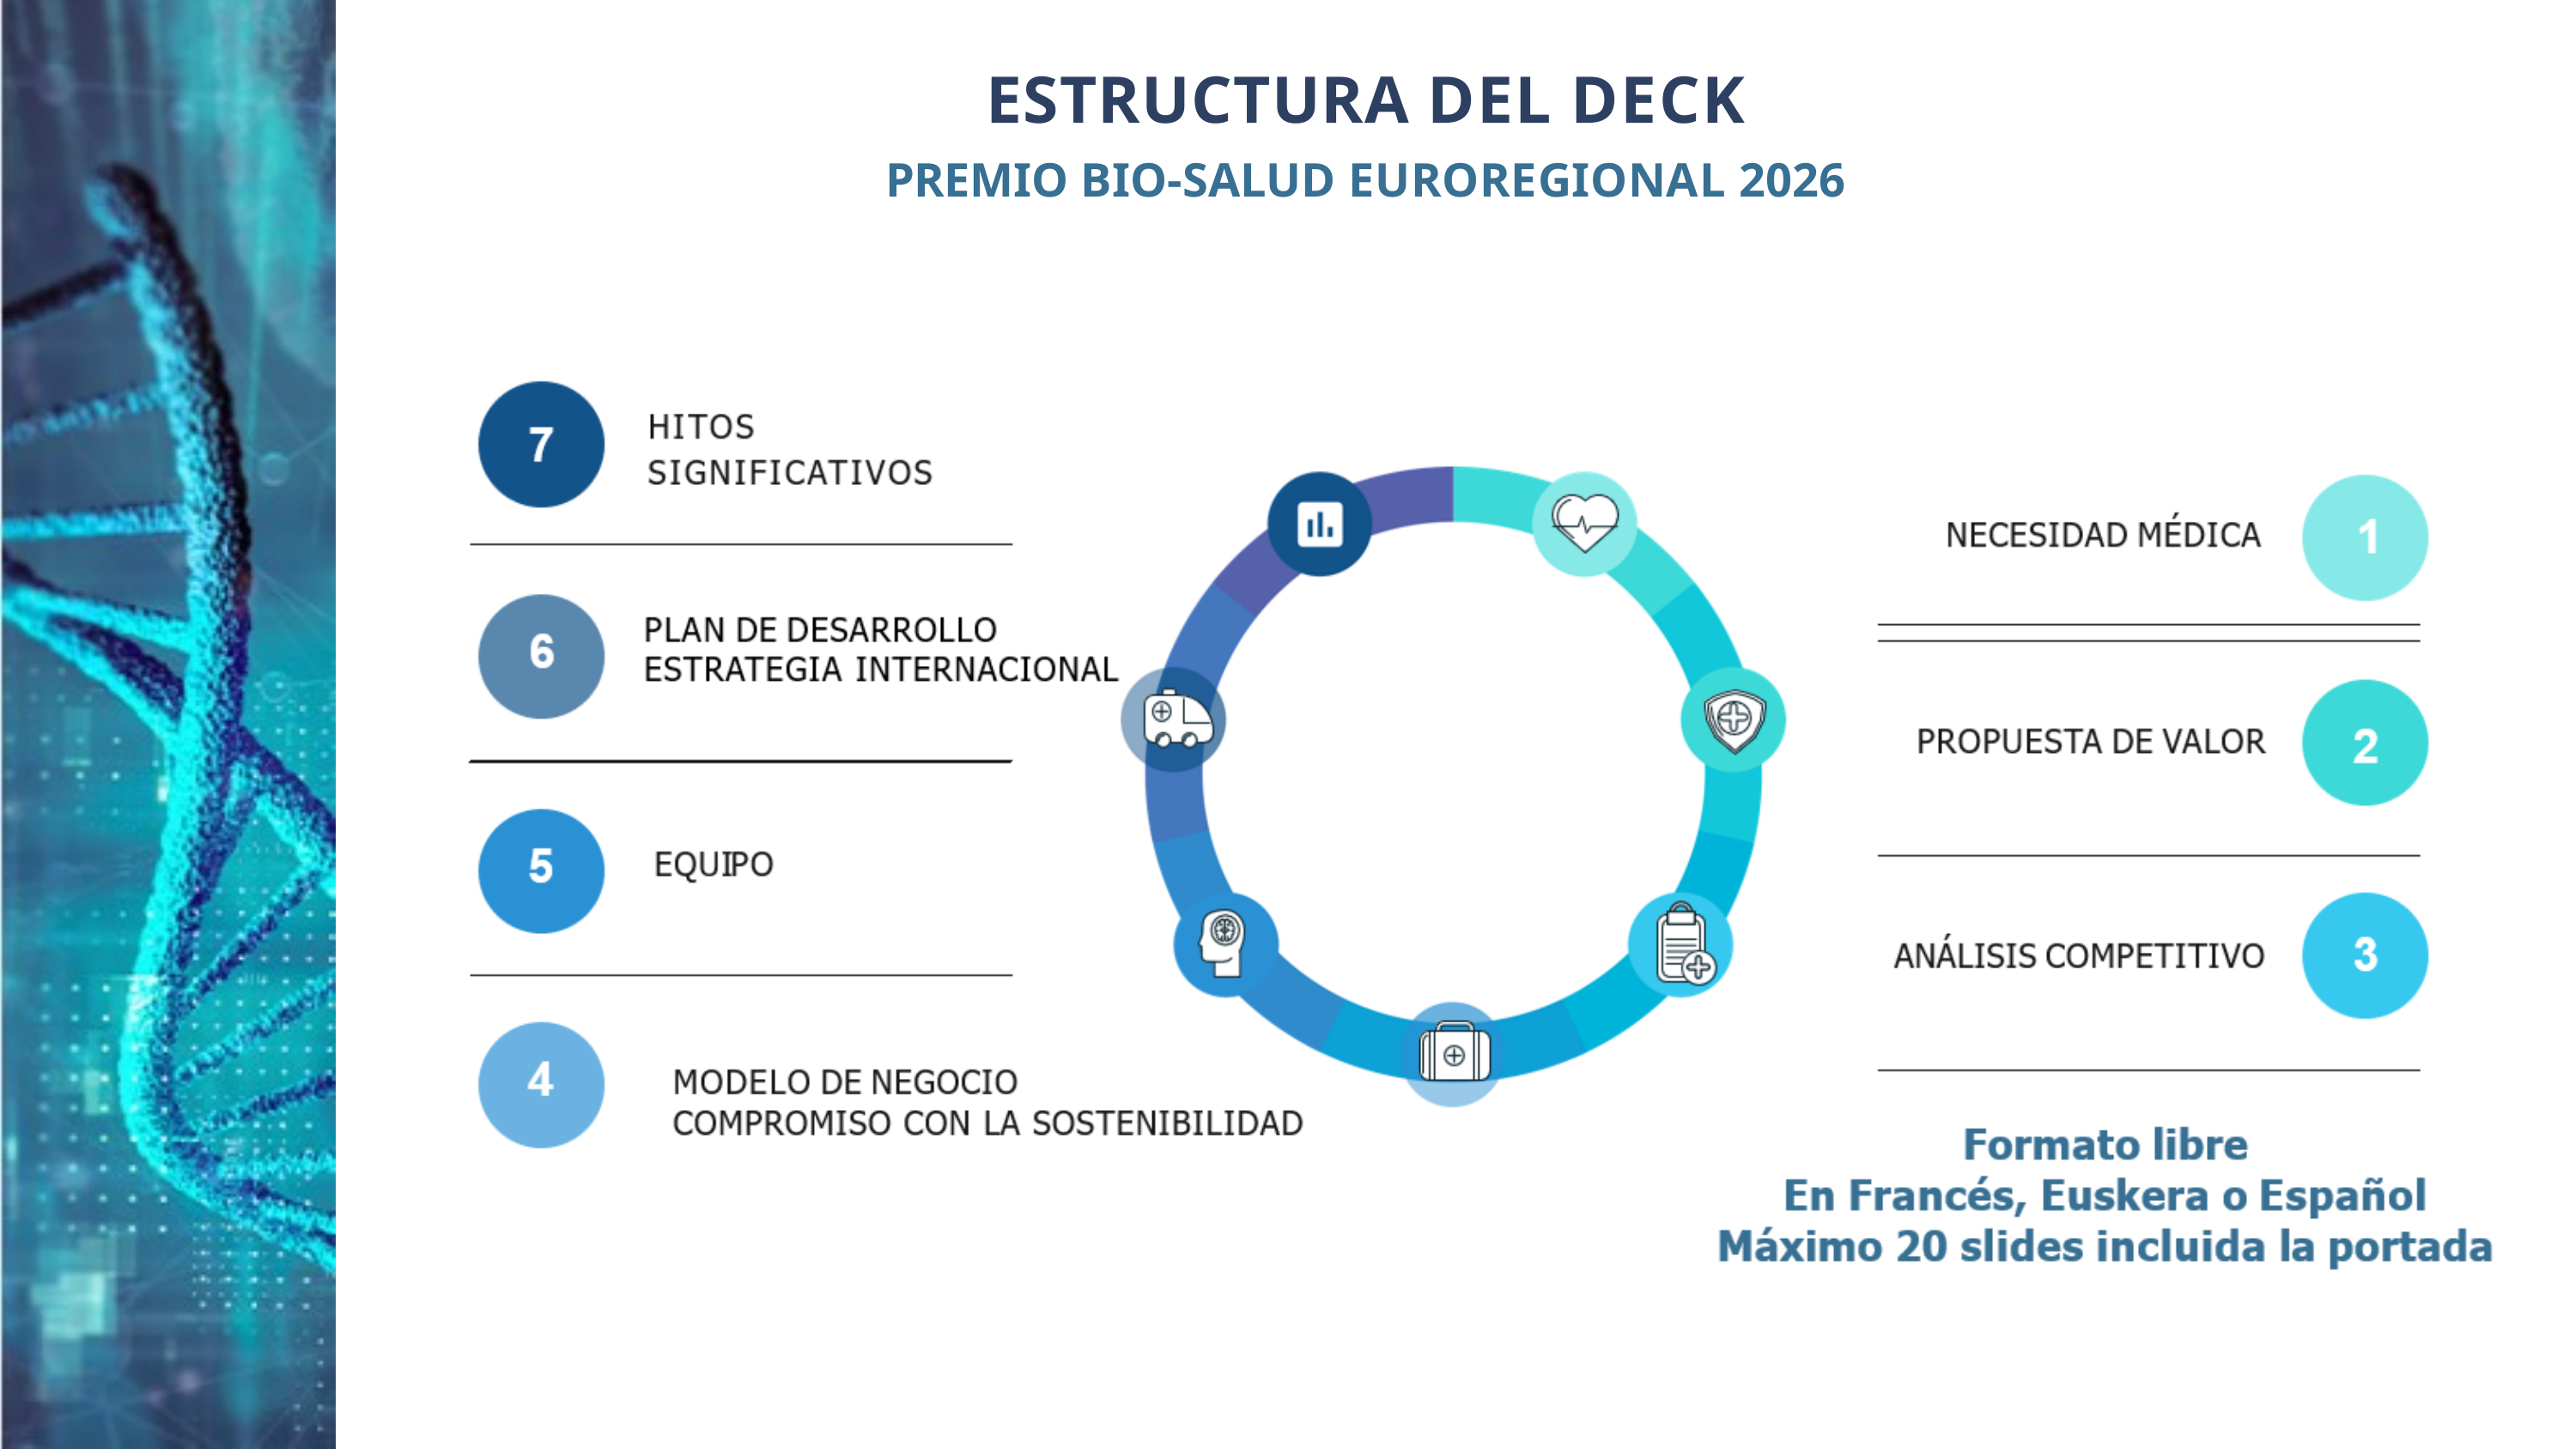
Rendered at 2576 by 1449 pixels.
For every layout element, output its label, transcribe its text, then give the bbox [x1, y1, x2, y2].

title ESTRUCTURA DEL DECK PREMIO BIO-SALUD EUROREGIONAL 2026 [633, 37, 2099, 301]
picture [0, 0, 336, 1449]
picture [418, 316, 2512, 1275]
